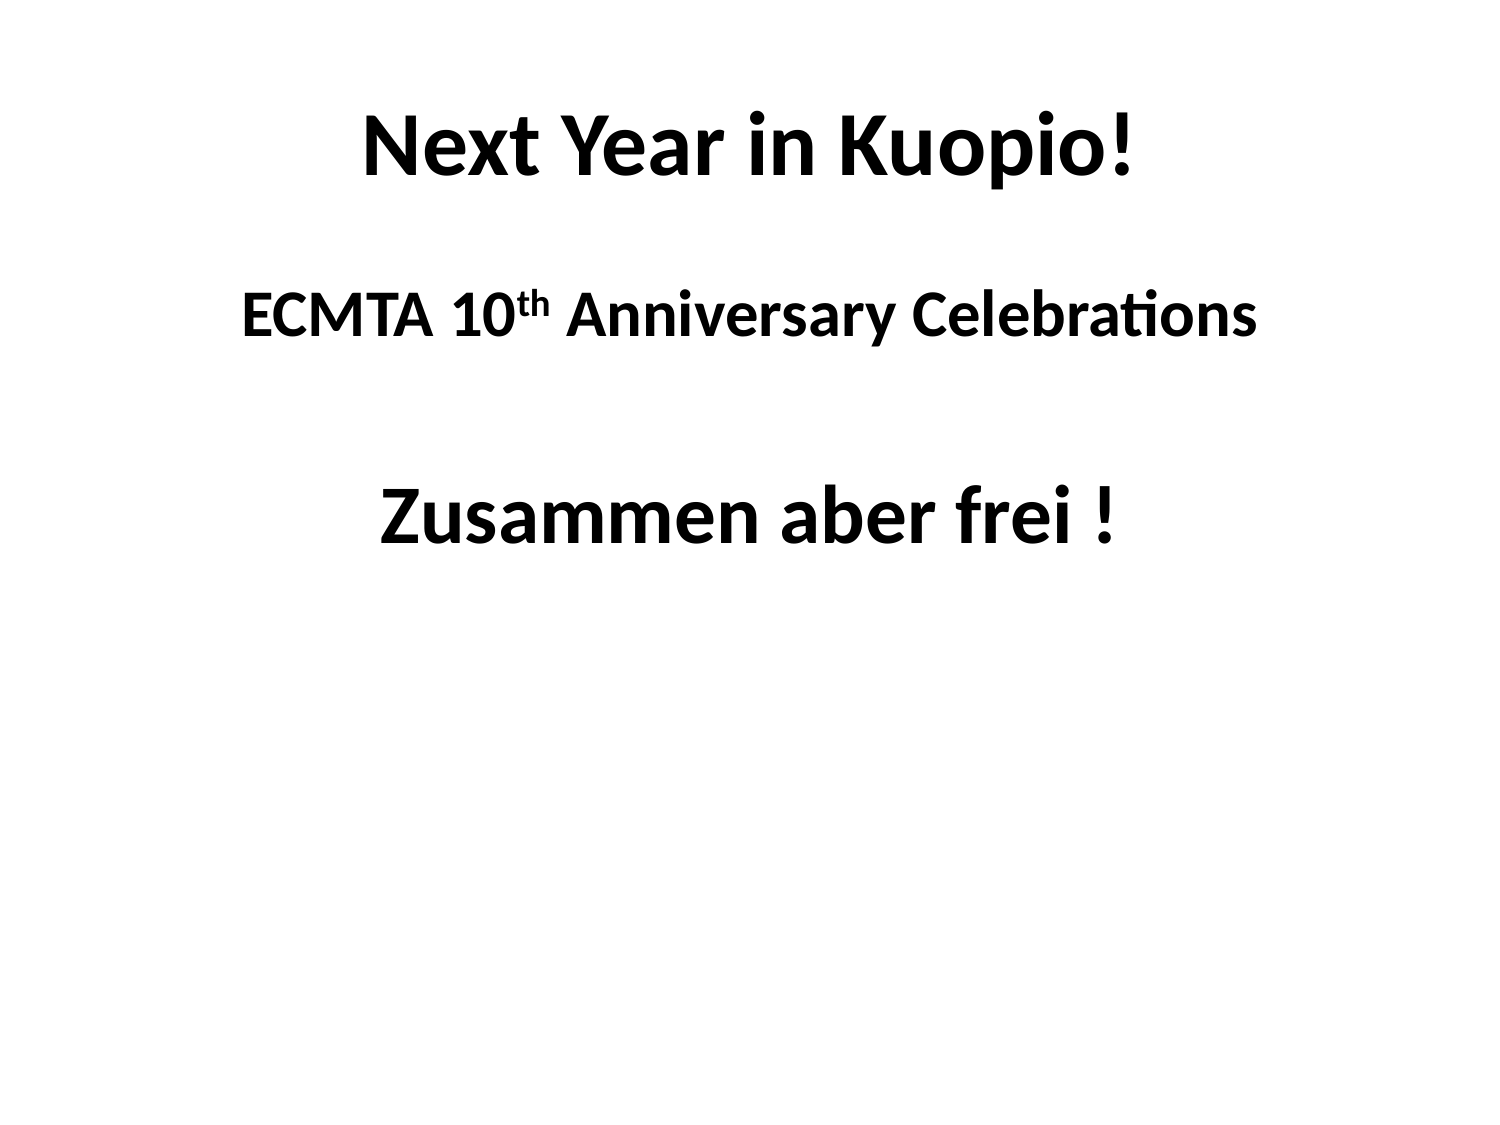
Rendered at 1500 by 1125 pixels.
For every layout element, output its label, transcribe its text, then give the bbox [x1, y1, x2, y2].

list ECMTA 10th Anniversary Celebrations Zusammen aber frei ! [75, 262, 1425, 1005]
title Next Year in Kuopio! [75, 45, 1425, 233]
